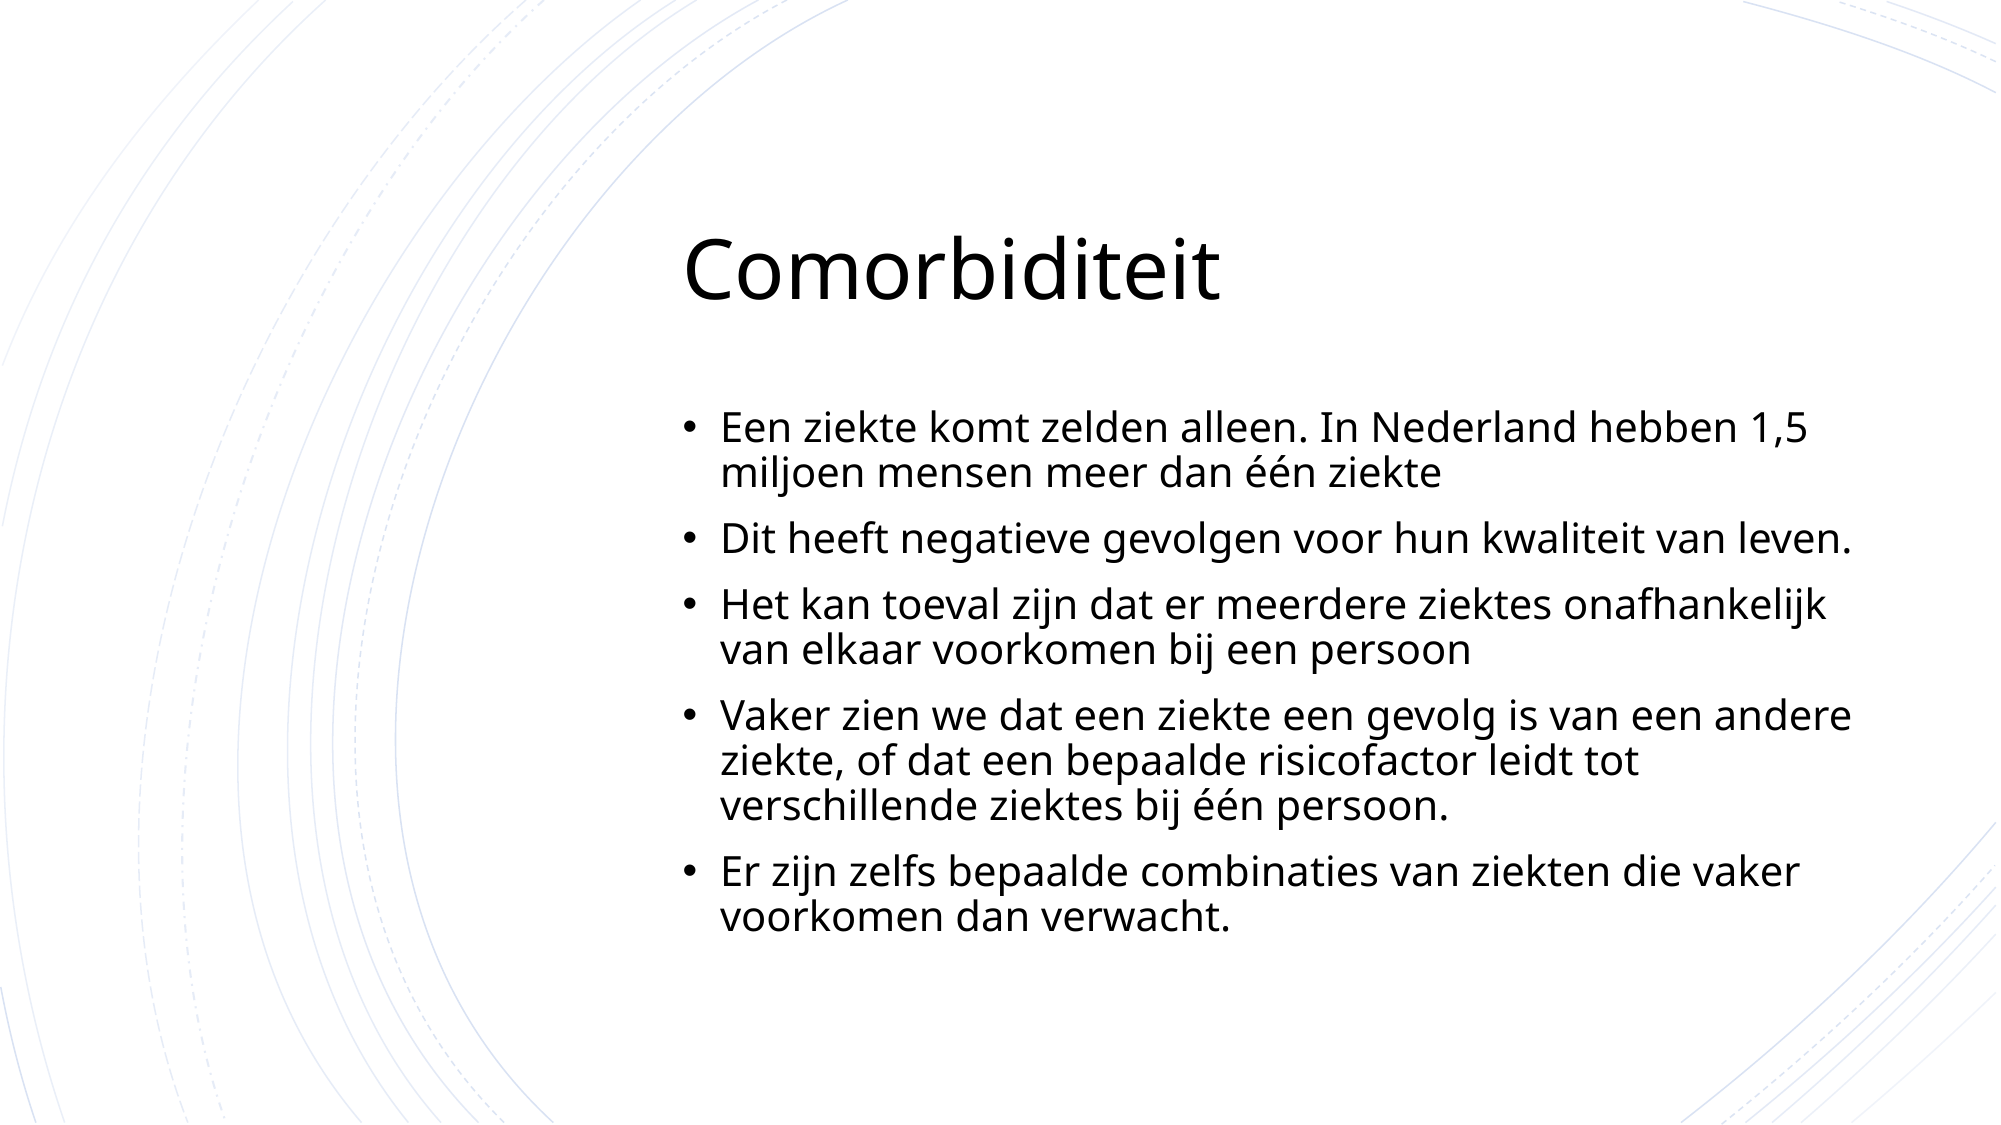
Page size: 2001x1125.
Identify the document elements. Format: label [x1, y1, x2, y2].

text_box [0, 0, 1996, 1125]
